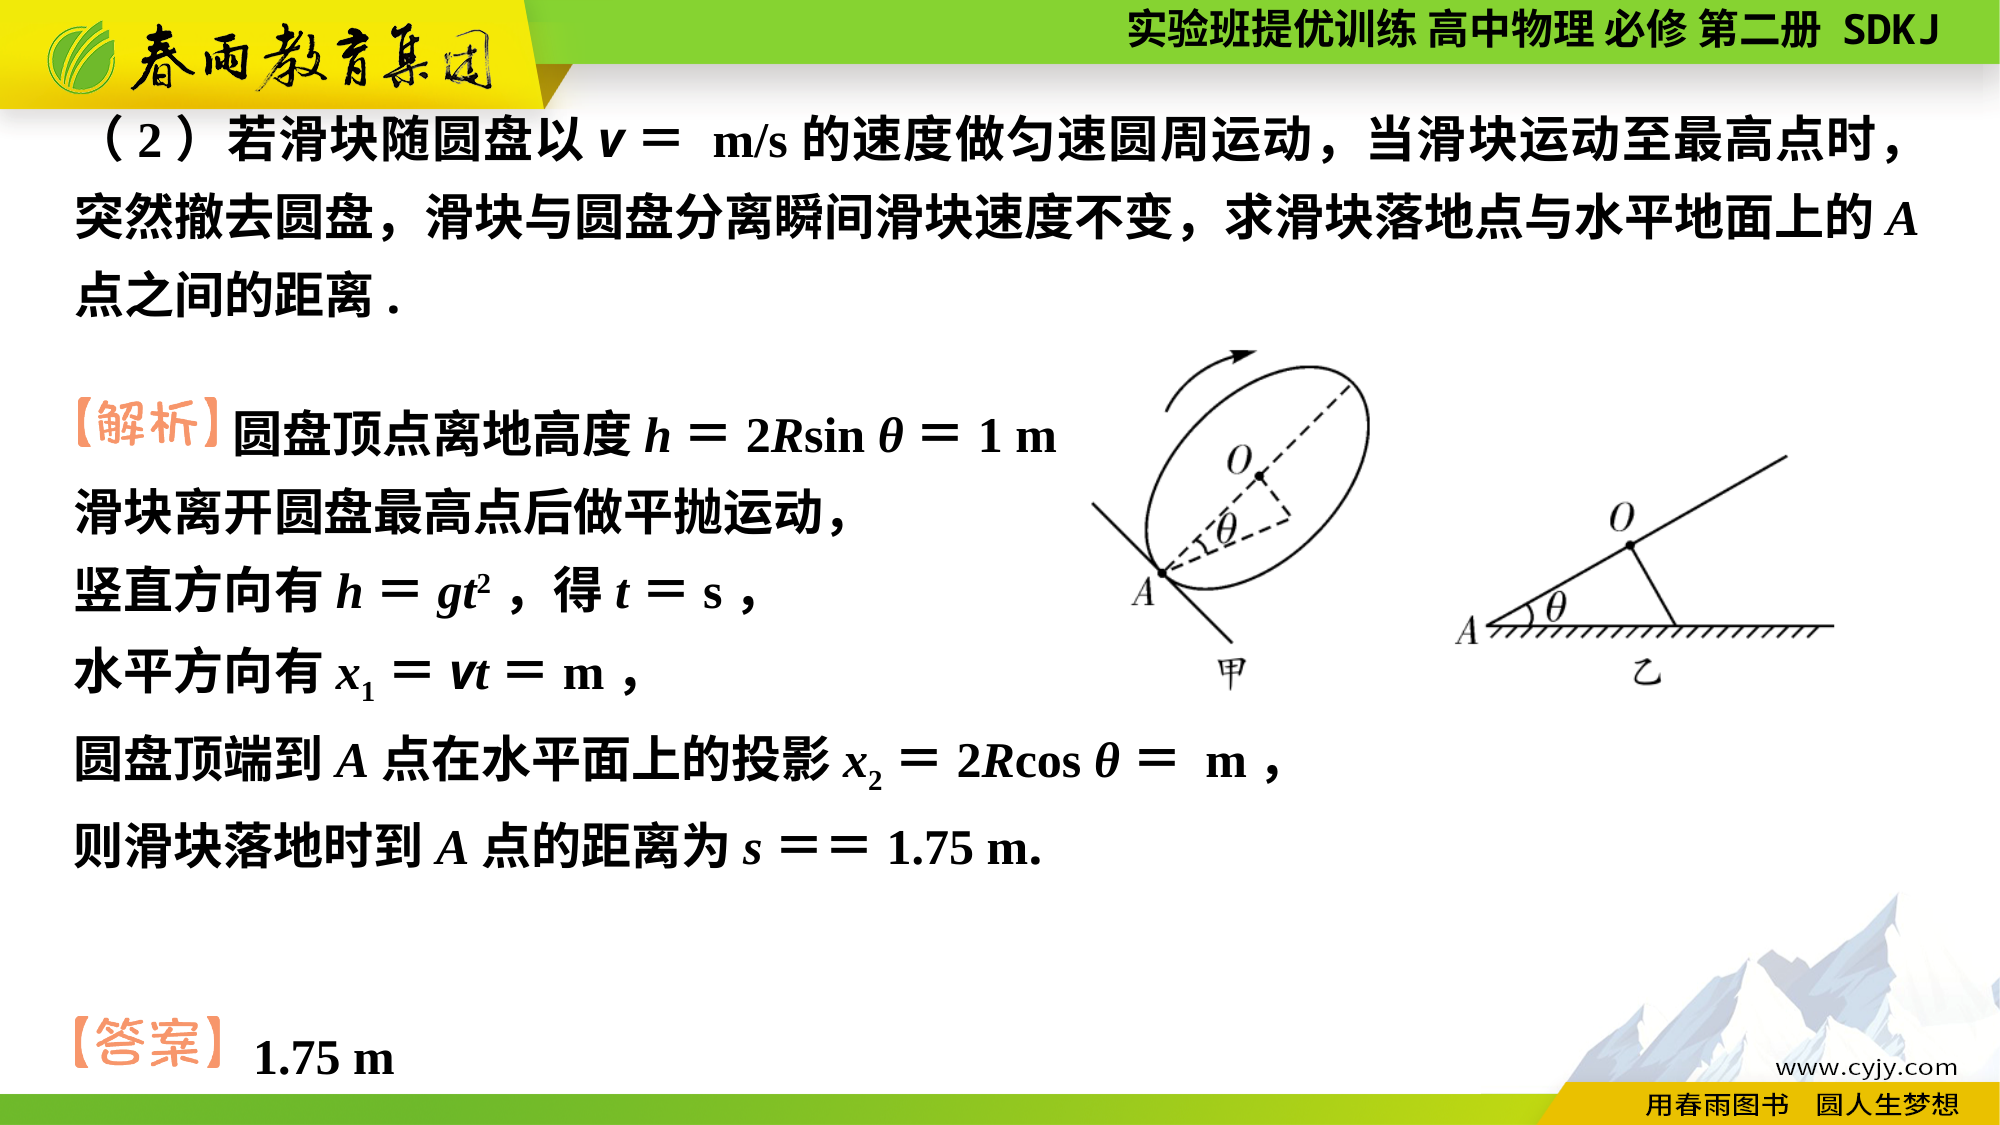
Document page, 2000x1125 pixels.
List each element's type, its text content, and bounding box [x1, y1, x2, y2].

picture [0, 0, 2000, 1125]
text_box 1.75 m [238, 987, 410, 1093]
